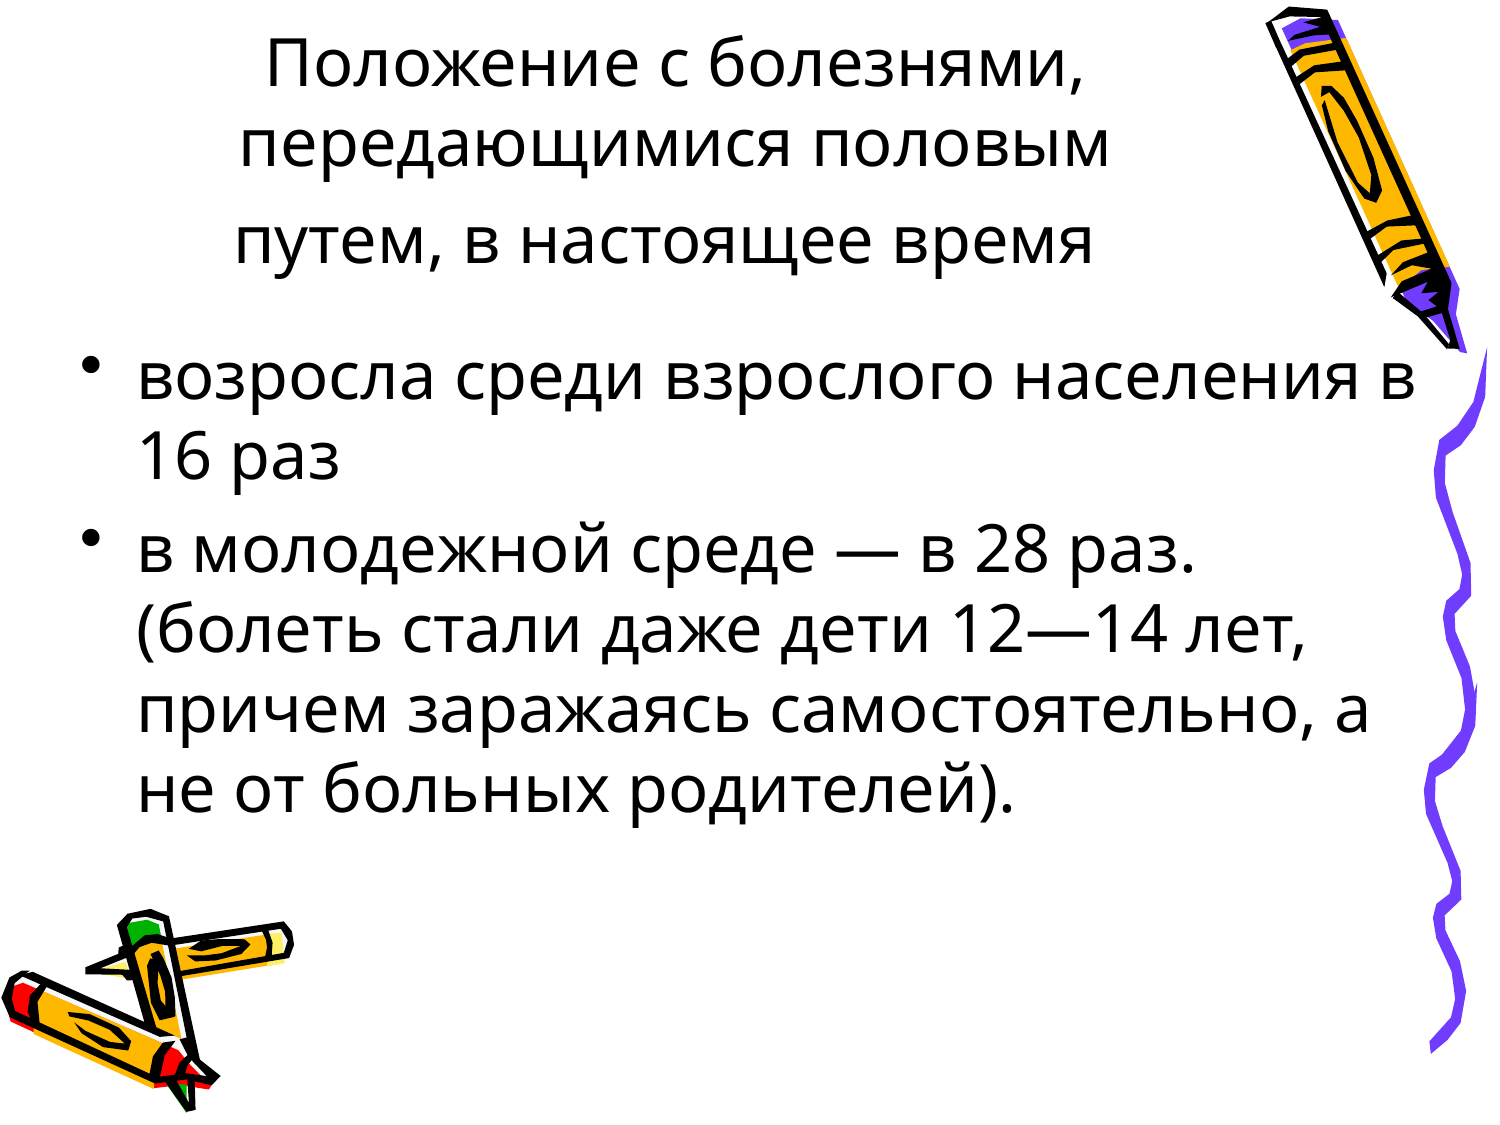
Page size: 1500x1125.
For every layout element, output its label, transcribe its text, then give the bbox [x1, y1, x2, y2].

title Положение с болезнями, передающимися половым путем, в настоящее время [112, 24, 1240, 288]
list возросла среди взрослого населения в 16 раз в молодежной среде — в 28 раз. (болеть стали даже дети 12—14 лет, причем заражаясь самостоятельно, а не от больных родителей). [64, 324, 1448, 1001]
